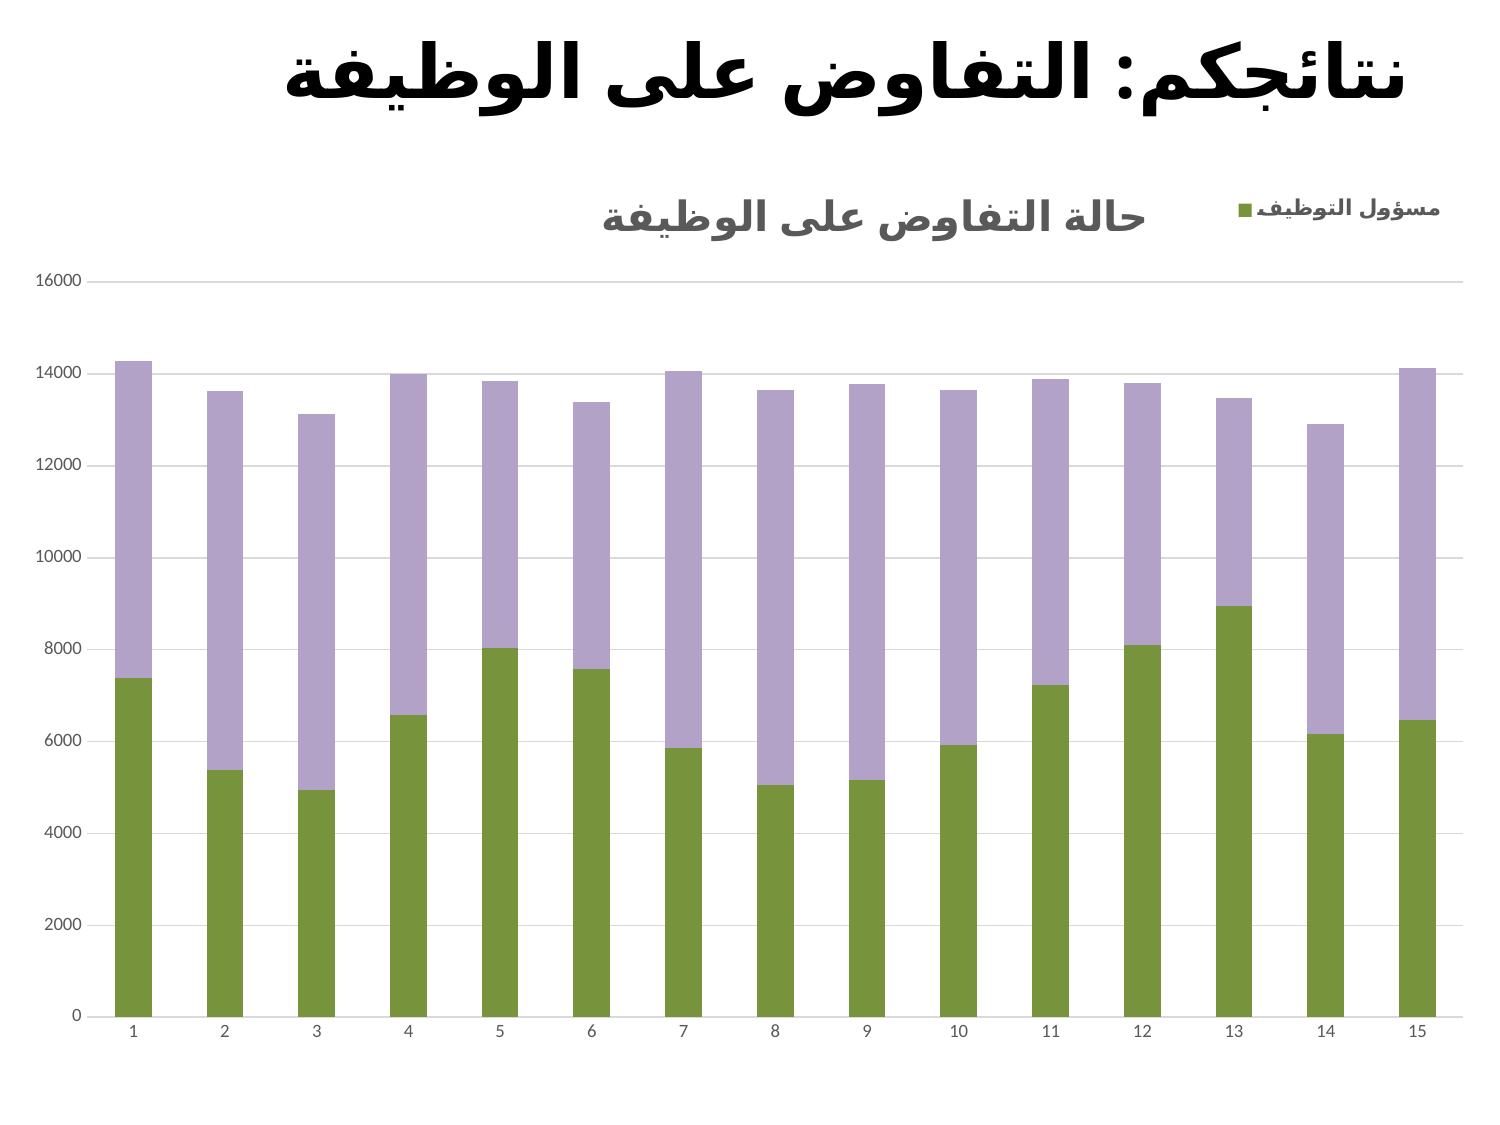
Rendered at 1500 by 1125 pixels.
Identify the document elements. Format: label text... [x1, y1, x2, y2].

chart [34, 157, 1466, 1071]
title نتائجكم: التفاوض على الوظيفة [75, 0, 1425, 157]
